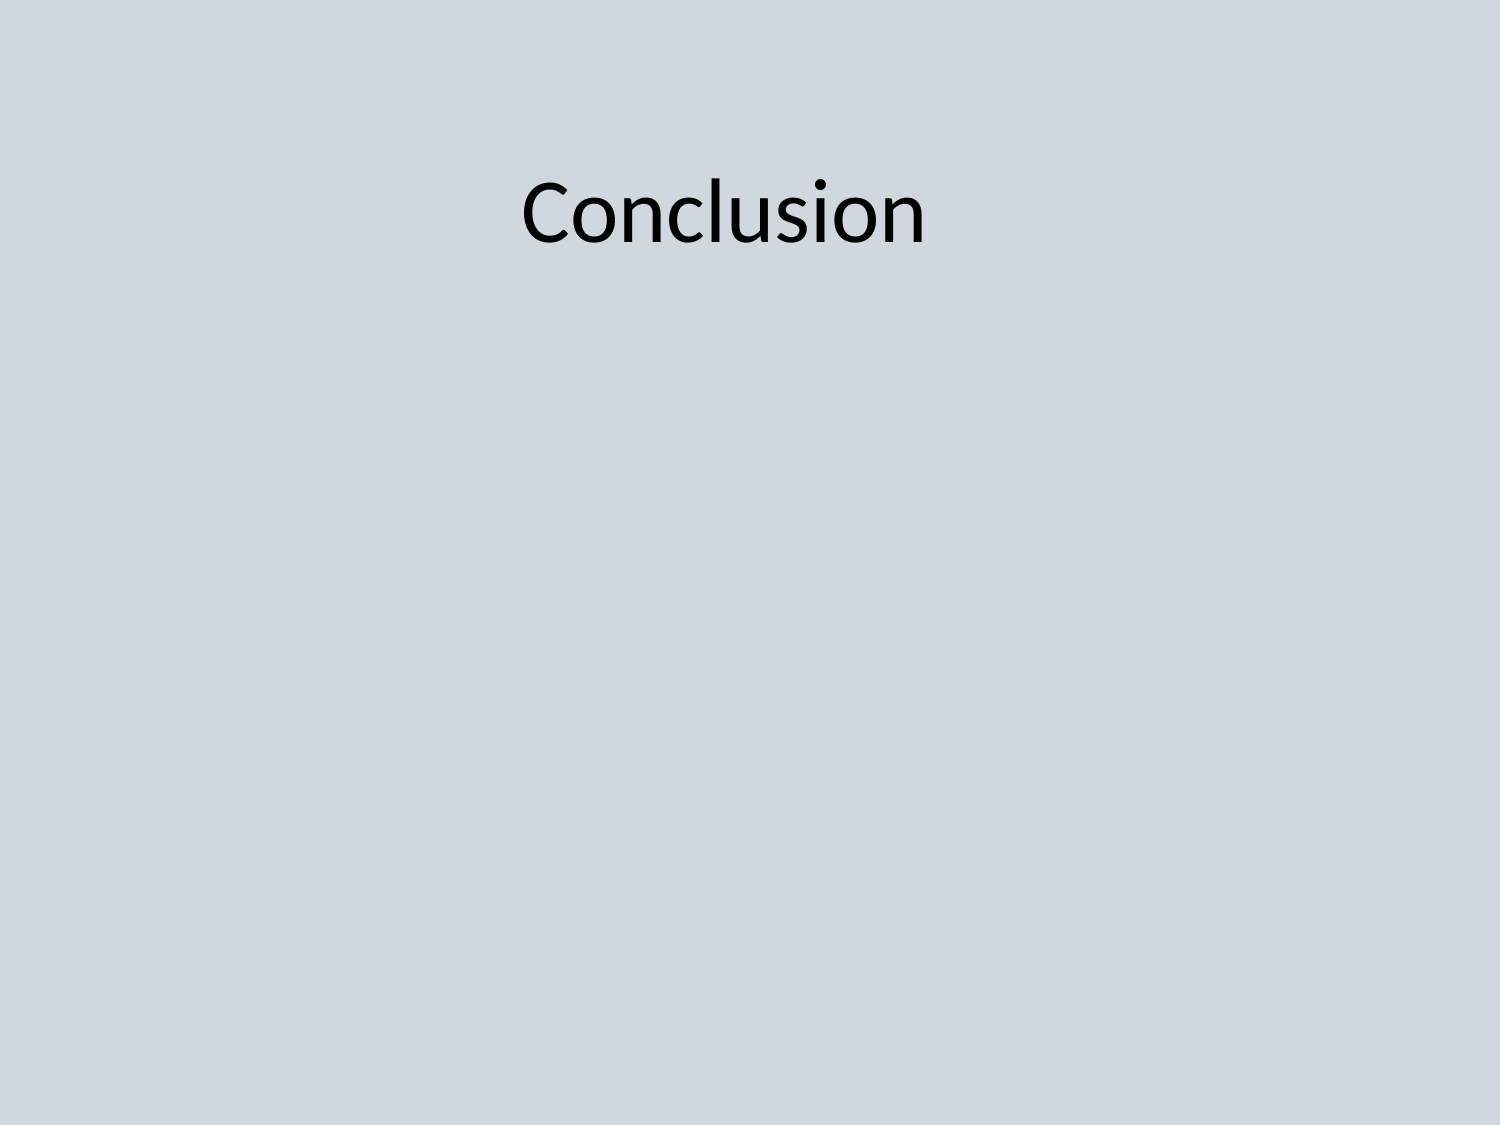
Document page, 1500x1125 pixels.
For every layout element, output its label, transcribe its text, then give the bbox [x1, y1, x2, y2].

title Conclusion [50, 112, 1400, 300]
